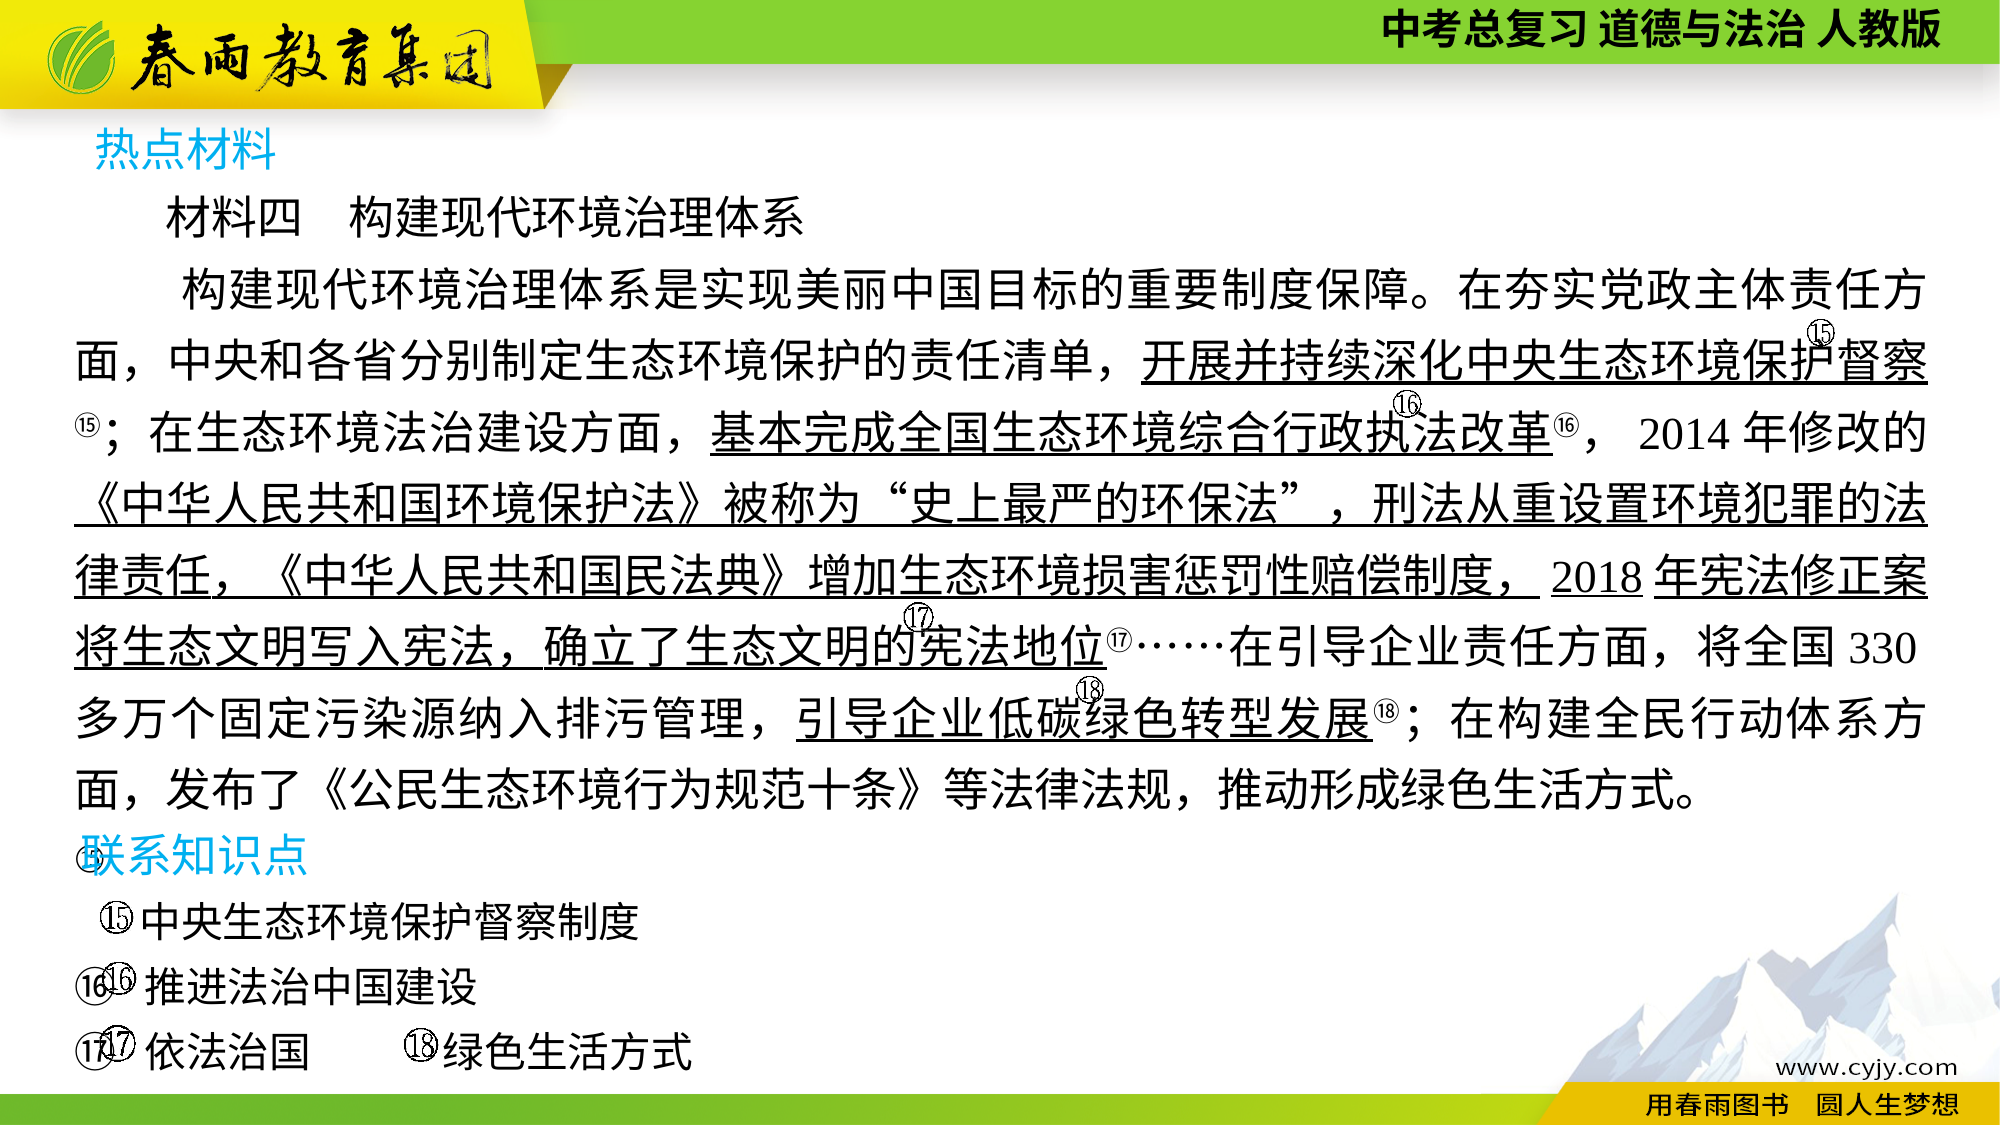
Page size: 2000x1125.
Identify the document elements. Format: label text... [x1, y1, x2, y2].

list 材料四 构建现代环境治理体系 构建现代环境治理体系是实现美丽中国目标的重要制度保障。在夯实党政主体责任方面，中央和各省分别制定生态环境保护的责任清单，开展并持续深化中央生态环境保护督察⑮；在生态环境法治建设方面，基本完成全国生态环境综合行政执法改革⑯，2014年修改的《中华人民共和国环境保护法》被称为“史上最严的环保法”，刑法从重设置环境犯罪的法律责任，《中华人民共和国民法典》增加生态环境损害惩罚性赔偿制度，2018年宪法修正案将生态文明写入宪法，确立了生态文明的宪法地位⑰……在引导企业责任方面，将全国330多万个固定污染源纳入排污管理，引导企业低碳绿色转型发展⑱；在构建全民行动体系方面，发布了《公民生态环境行为规范十条》等法律法规，推动形成绿色生活方式。 ⑮ 中央生态环境保护督察制度 ⑯ 推进法治中国建设 ⑰ 依法治国 绿色生活方式 [59, 165, 1944, 1093]
text_box 联系知识点 [65, 819, 325, 890]
text_box 热点材料 [79, 113, 293, 184]
picture [0, 0, 2000, 1125]
